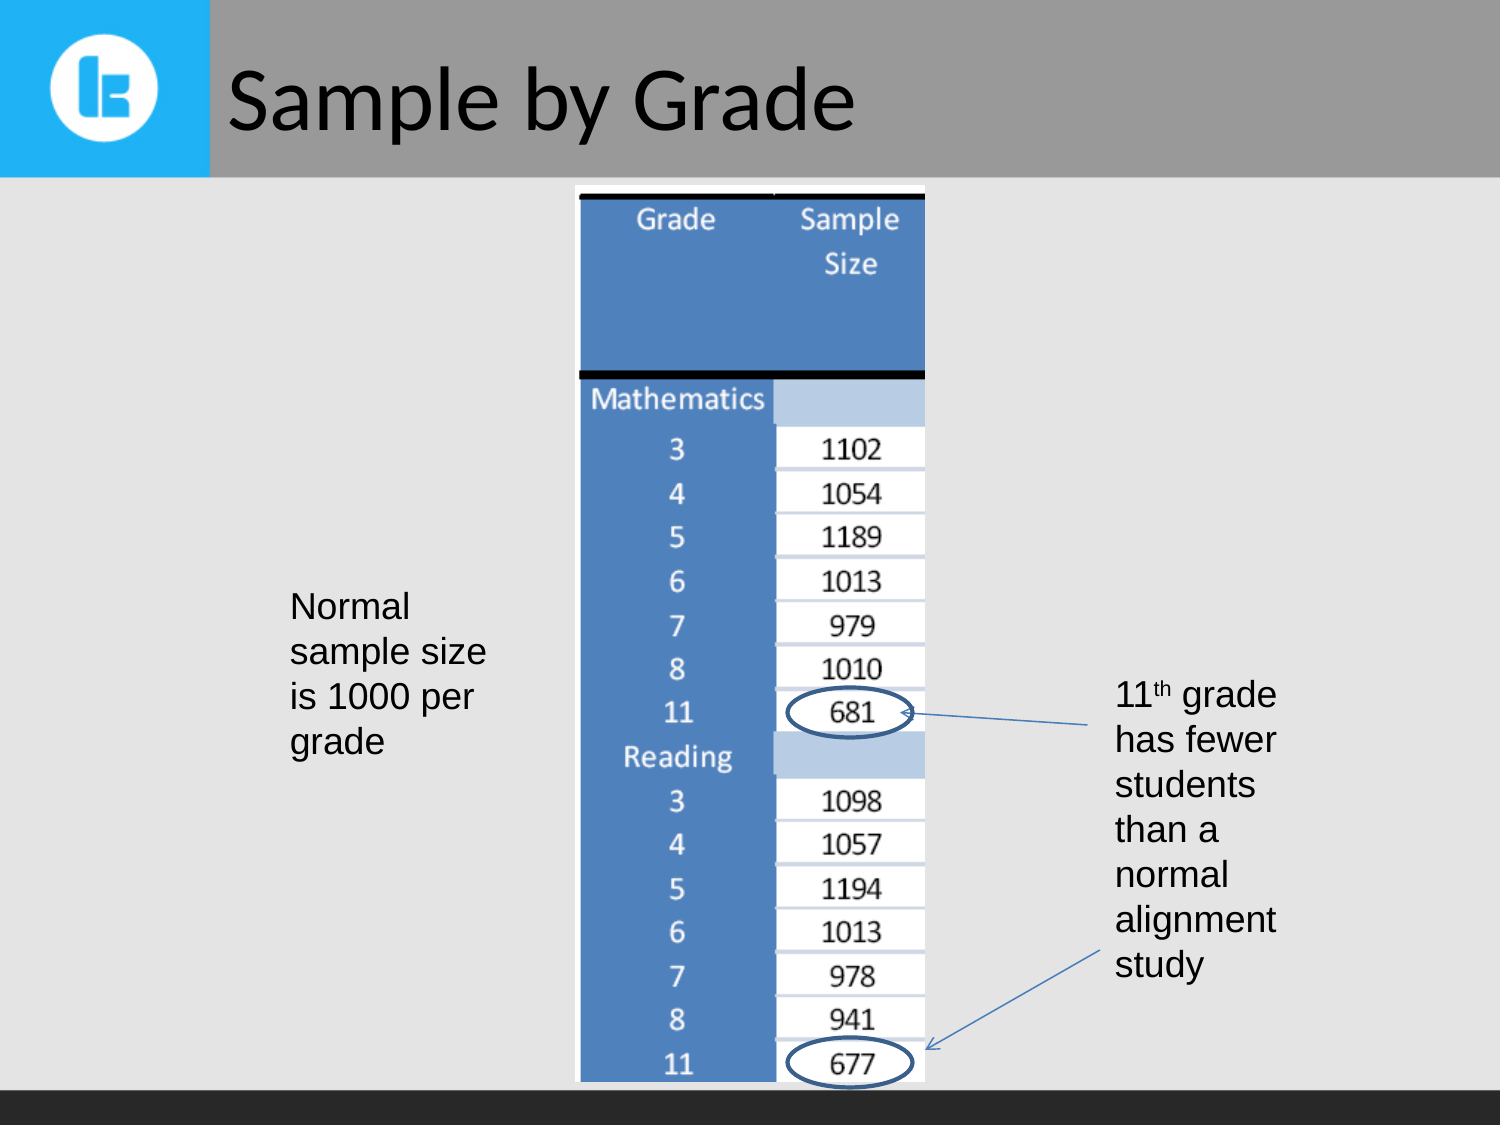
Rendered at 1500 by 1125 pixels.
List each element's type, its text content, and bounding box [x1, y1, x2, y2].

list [574, 185, 926, 1082]
picture [0, 0, 1500, 1125]
text_box 11th grade has fewer students than a normal alignment study [1099, 662, 1338, 993]
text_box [924, 949, 1101, 1051]
title Sample by Grade [212, 0, 1438, 188]
text_box Normal sample size is 1000 per grade [274, 574, 513, 770]
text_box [899, 712, 1088, 726]
